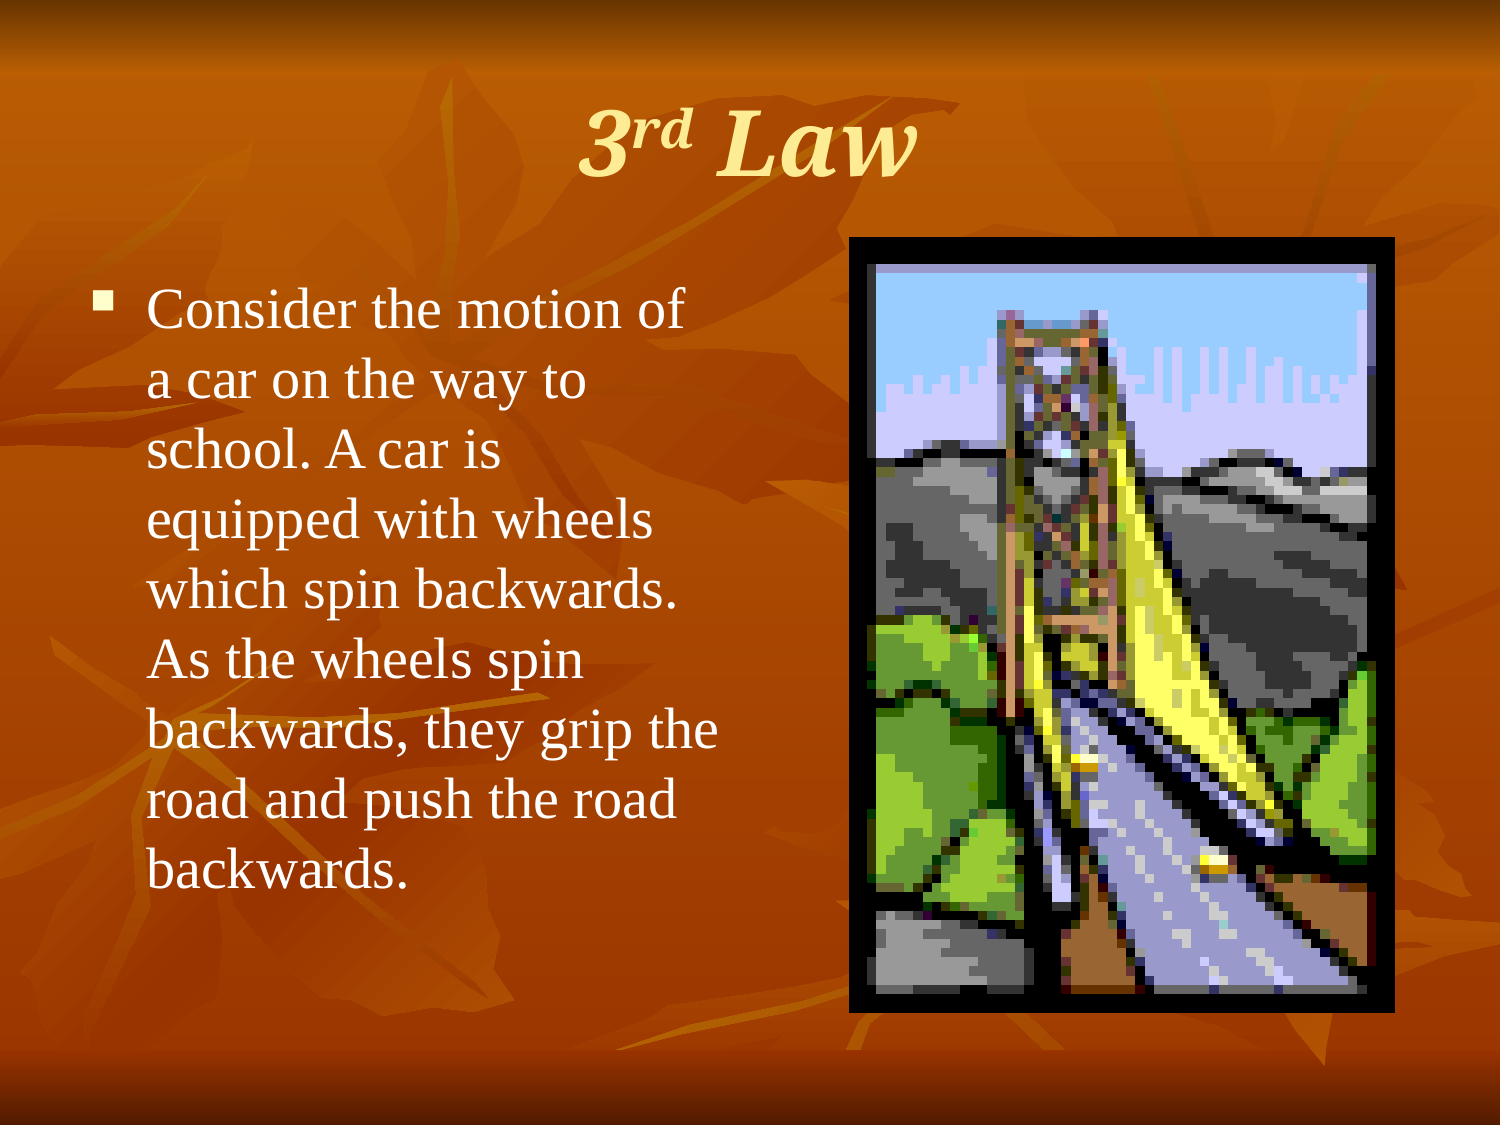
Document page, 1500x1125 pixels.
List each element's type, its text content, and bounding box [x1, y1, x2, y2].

title 3rd Law [74, 45, 1426, 234]
list Consider the motion of a car on the way to school. A car is equipped with wheels which spin backwards. As the wheels spin backwards, they grip the road and push the road backwards. [74, 262, 738, 1006]
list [849, 237, 1395, 1013]
